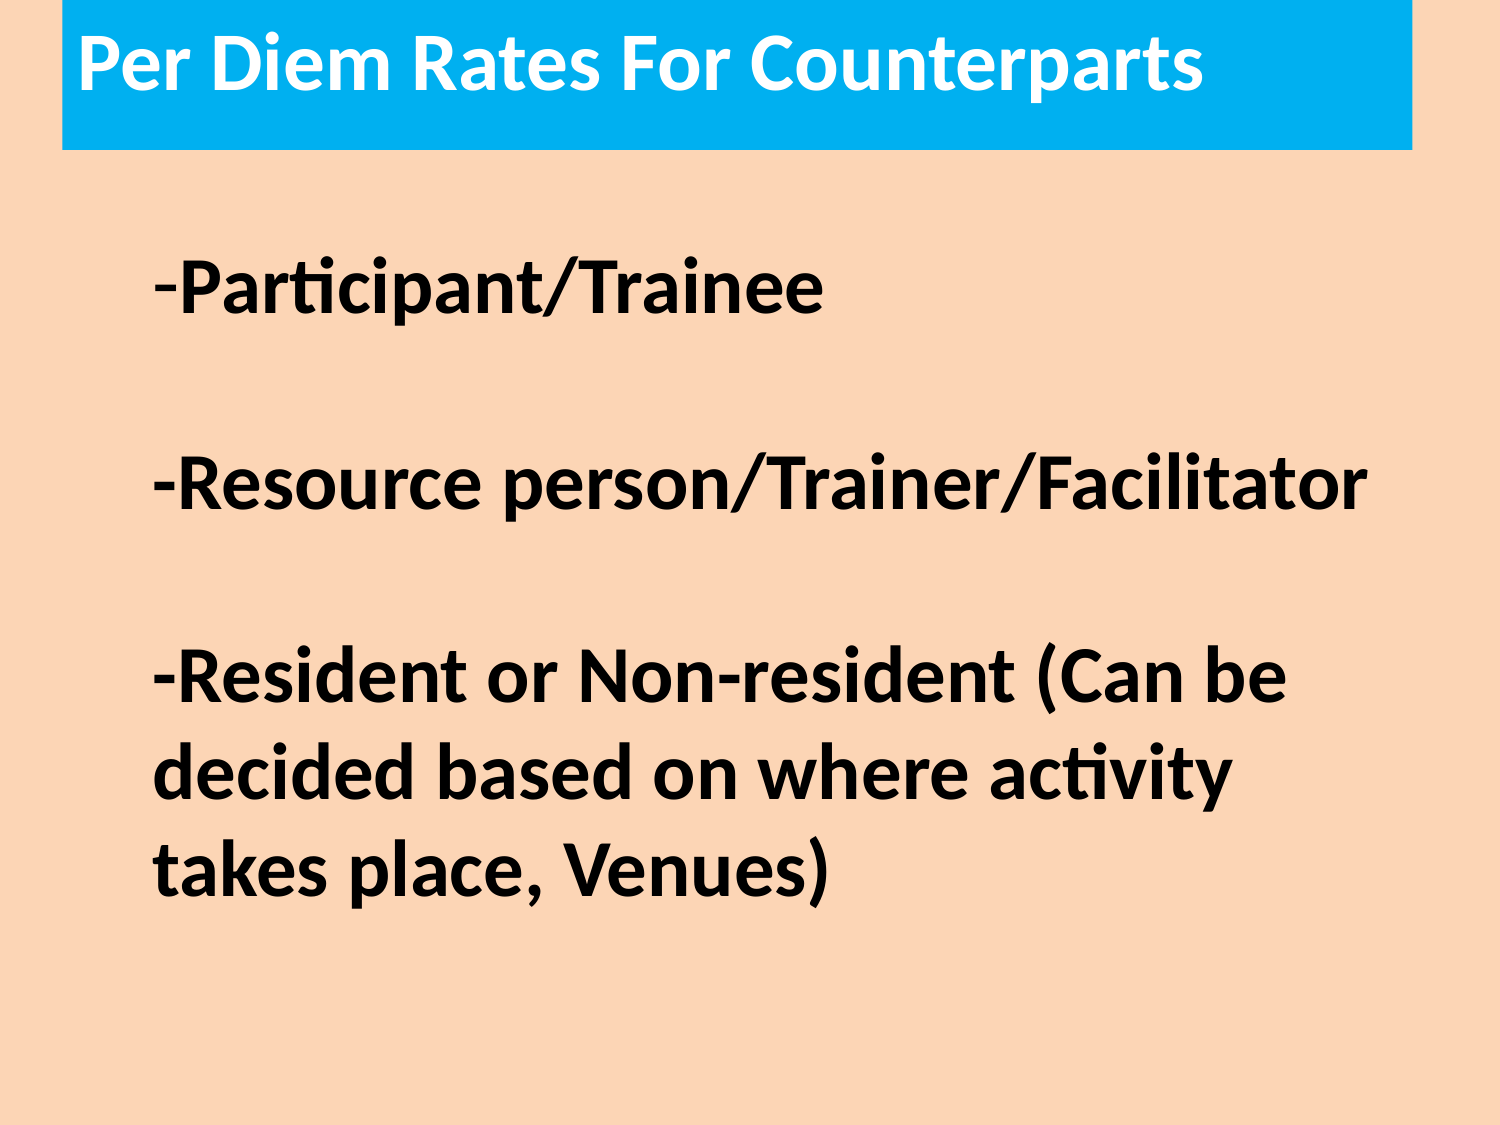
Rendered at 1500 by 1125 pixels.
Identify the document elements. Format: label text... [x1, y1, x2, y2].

text_box Per Diem Rates For Counterparts [62, 0, 1413, 150]
title -Participant/Trainee -Resource person/Trainer/Facilitator -Resident or Non-resident (Can be decided based on where activity takes place, Venues) [137, 212, 1413, 925]
